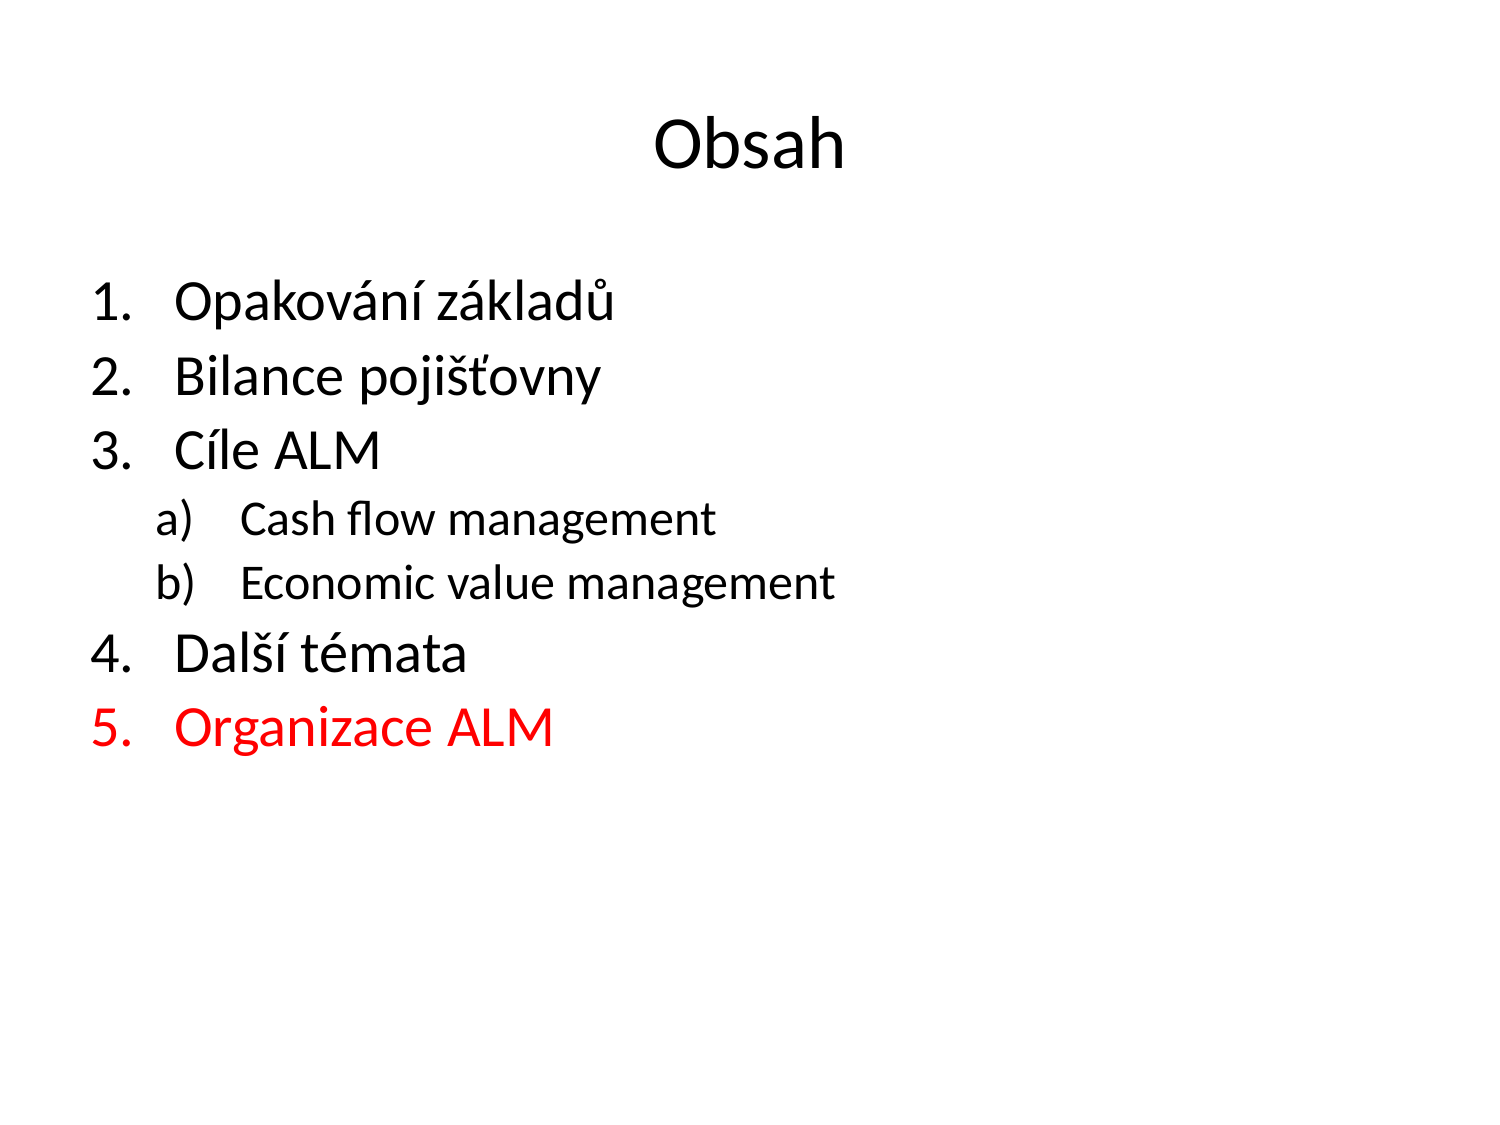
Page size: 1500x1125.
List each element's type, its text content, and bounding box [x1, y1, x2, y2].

list Opakování základů Bilance pojišťovny Cíle ALM Cash flow management Economic value management Další témata Organizace ALM [75, 262, 1425, 1005]
title Obsah [75, 45, 1425, 233]
